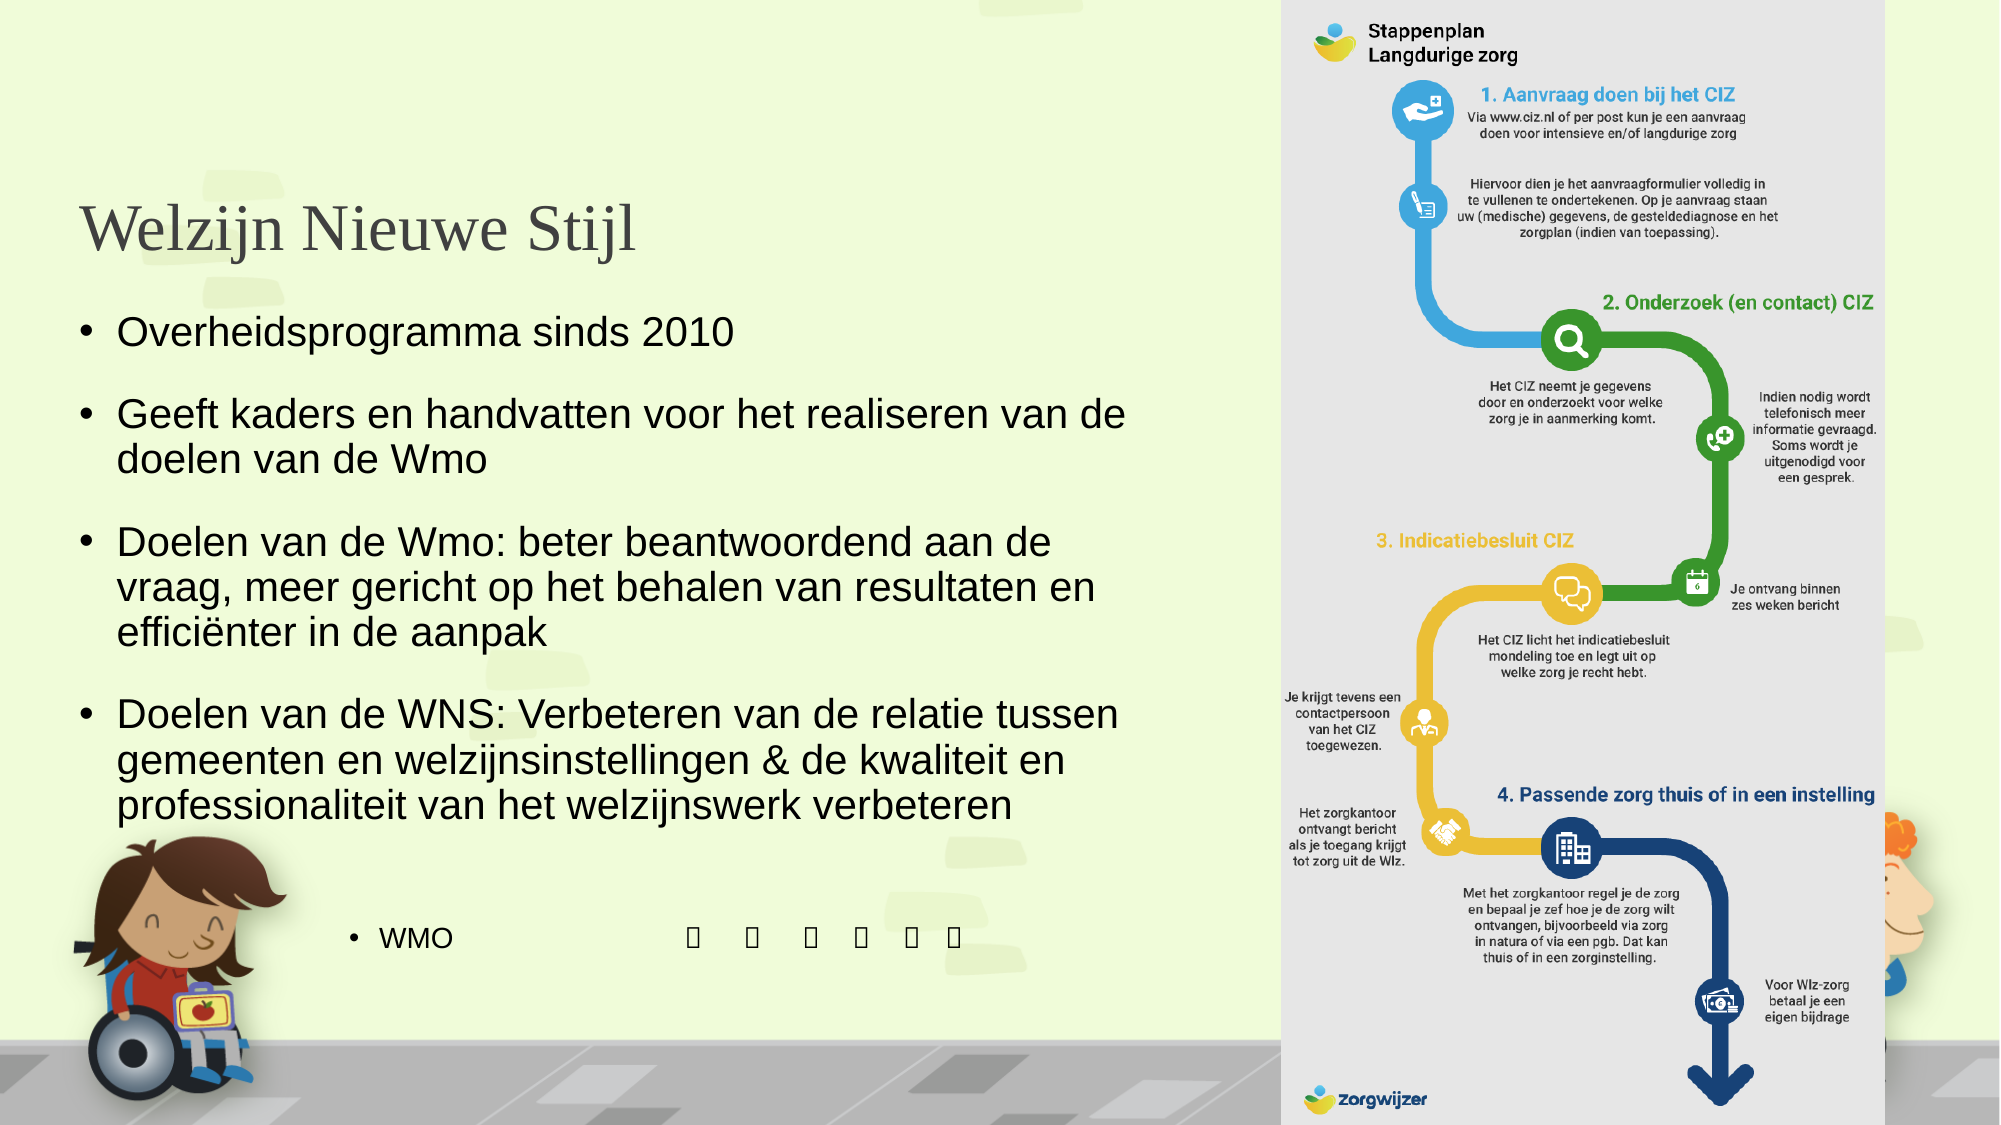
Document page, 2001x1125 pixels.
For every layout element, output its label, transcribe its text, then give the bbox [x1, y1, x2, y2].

title Welzijn Nieuwe Stijl [64, 66, 1123, 273]
list Overheidsprogramma sinds 2010 Geeft kaders en handvatten voor het realiseren van de doelen van de Wmo Doelen van de Wmo: beter beantwoordend aan de vraag, meer gericht op het behalen van resultaten en efficiënter in de aanpak Doelen van de WNS: Verbeteren van de relatie tussen gemeenten en welzijnsinstellingen & de kwaliteit en professionaliteit van het welzijnswerk verbeteren WMO       [64, 302, 1192, 964]
picture [0, 0, 2000, 1125]
